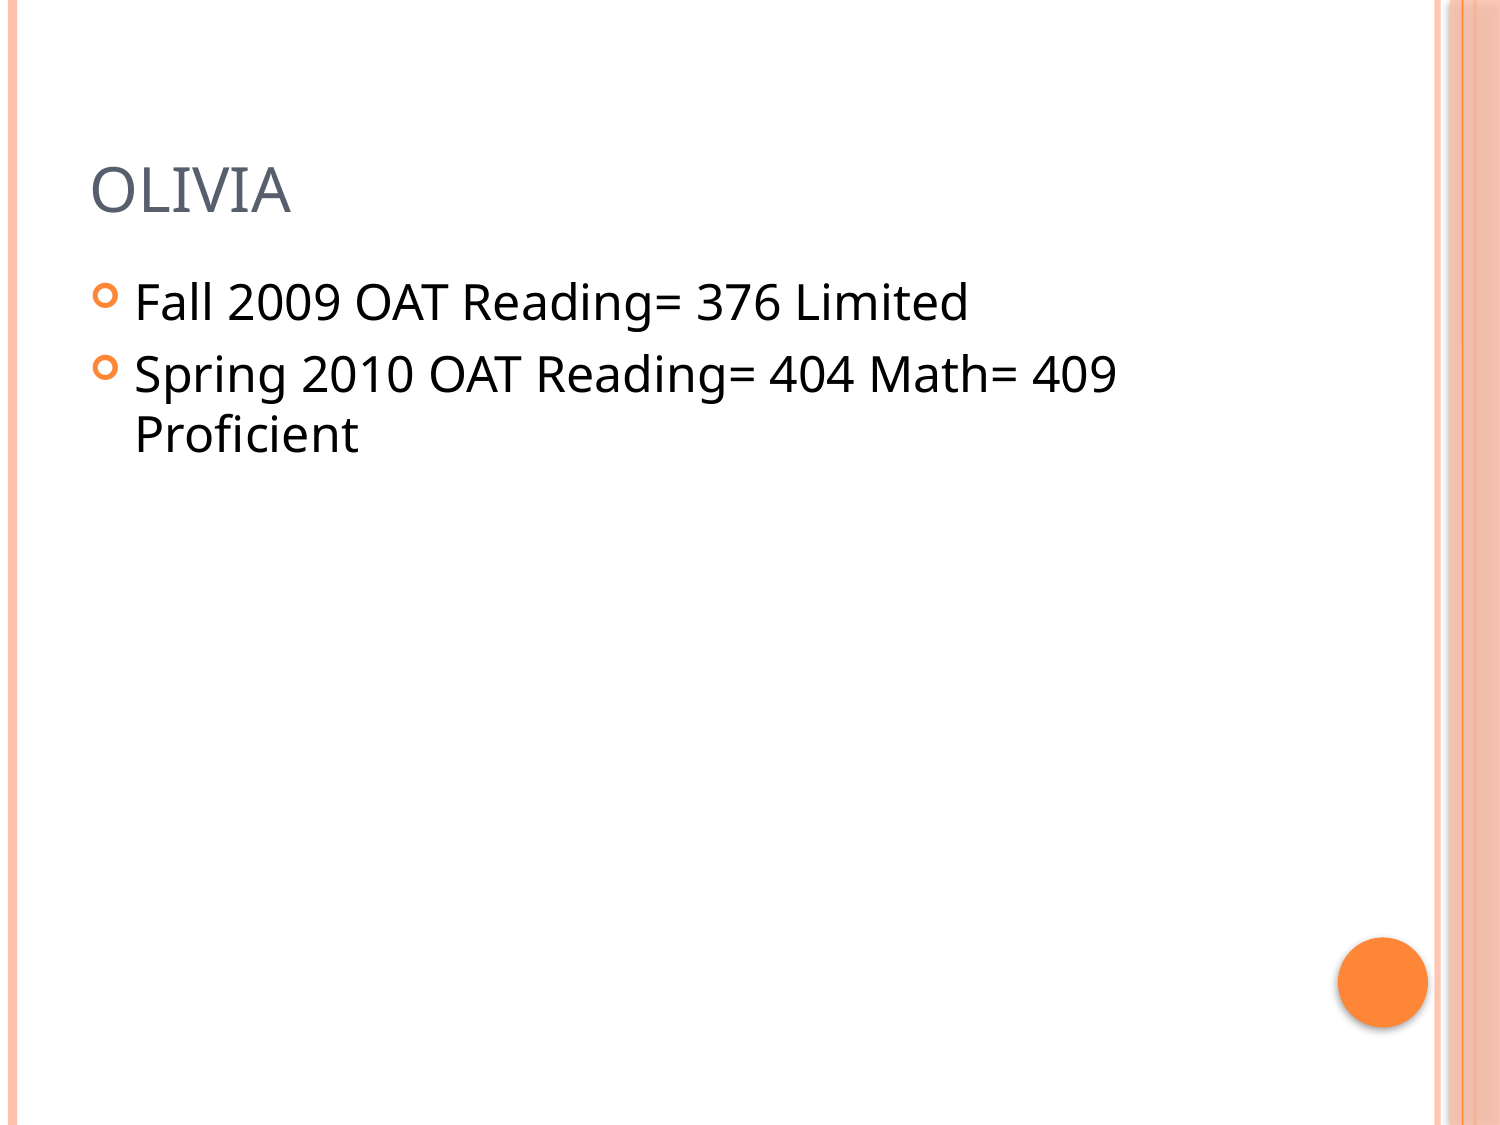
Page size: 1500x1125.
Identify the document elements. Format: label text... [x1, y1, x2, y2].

title Olivia [75, 45, 1300, 233]
list Fall 2009 OAT Reading= 376 Limited Spring 2010 OAT Reading= 404 Math= 409 Proficient [75, 262, 1300, 1062]
